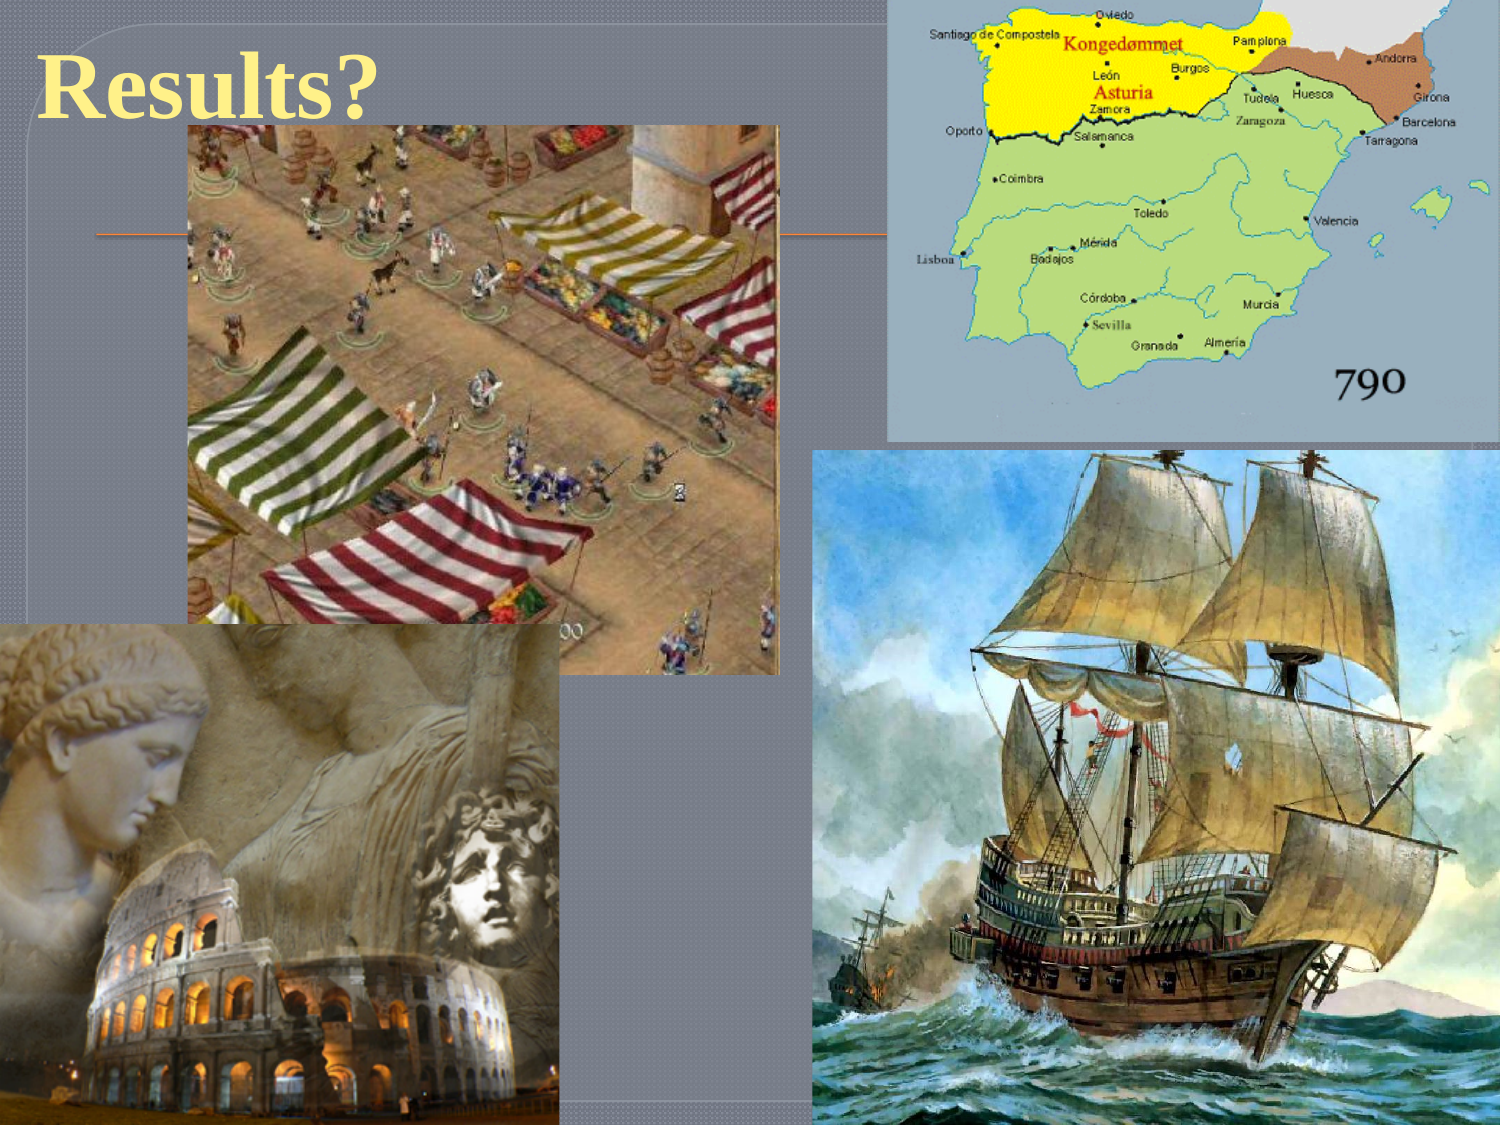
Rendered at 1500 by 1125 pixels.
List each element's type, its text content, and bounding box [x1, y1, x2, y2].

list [887, 0, 1500, 443]
title Results? [12, 12, 880, 146]
picture [0, 124, 780, 1125]
picture [812, 450, 1500, 1125]
